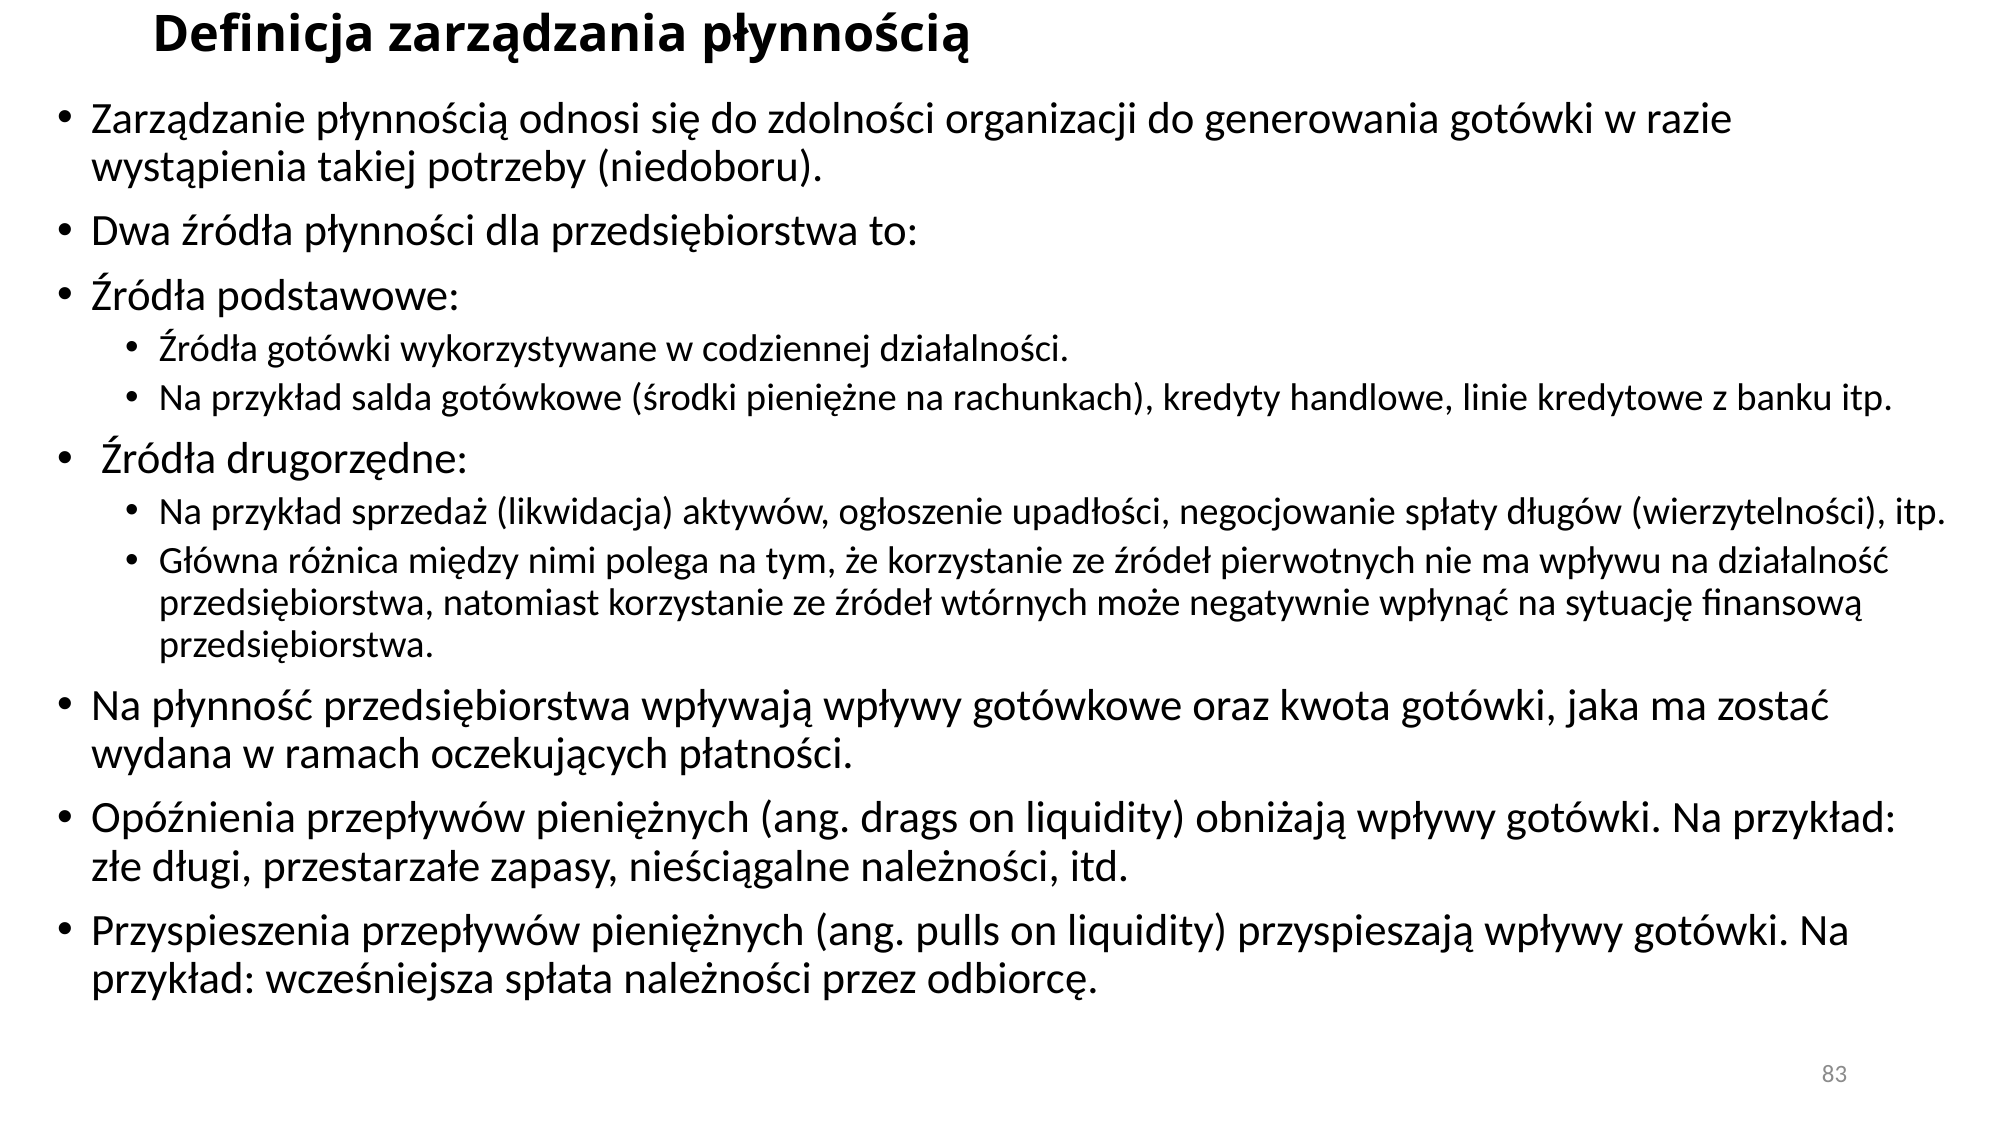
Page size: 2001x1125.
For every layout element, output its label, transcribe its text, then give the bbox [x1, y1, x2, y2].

list Zarządzanie płynnością odnosi się do zdolności organizacji do generowania gotówki w razie wystąpienia takiej potrzeby (niedoboru). Dwa źródła płynności dla przedsiębiorstwa to: Źródła podstawowe: Źródła gotówki wykorzystywane w codziennej działalności. Na przykład salda gotówkowe (środki pieniężne na rachunkach), kredyty handlowe, linie kredytowe z banku itp. Źródła drugorzędne: Na przykład sprzedaż (likwidacja) aktywów, ogłoszenie upadłości, negocjowanie spłaty długów (wierzytelności), itp. Główna różnica między nimi polega na tym, że korzystanie ze źródeł pierwotnych nie ma wpływu na działalność przedsiębiorstwa, natomiast korzystanie ze źródeł wtórnych może negatywnie wpłynąć na sytuację finansową przedsiębiorstwa. Na płynność przedsiębiorstwa wpływają wpływy gotówkowe oraz kwota gotówki, jaka ma zostać wydana w ramach oczekujących płatności. Opóźnienia przepływów pieniężnych (ang. drags on liquidity) obniżają wpływy gotówki. Na przykład: złe długi, przestarzałe zapasy, nieściągalne należności, itd. Przyspieszenia przepływów pieniężnych (ang. pulls on liquidity) przyspieszają wpływy gotówki. Na przykład: wcześniejsza spłata należności przez odbiorcę. [42, 86, 1971, 1032]
slide_number 83 [1412, 1042, 1863, 1103]
title Definicja zarządzania płynnością [137, 0, 1863, 70]
